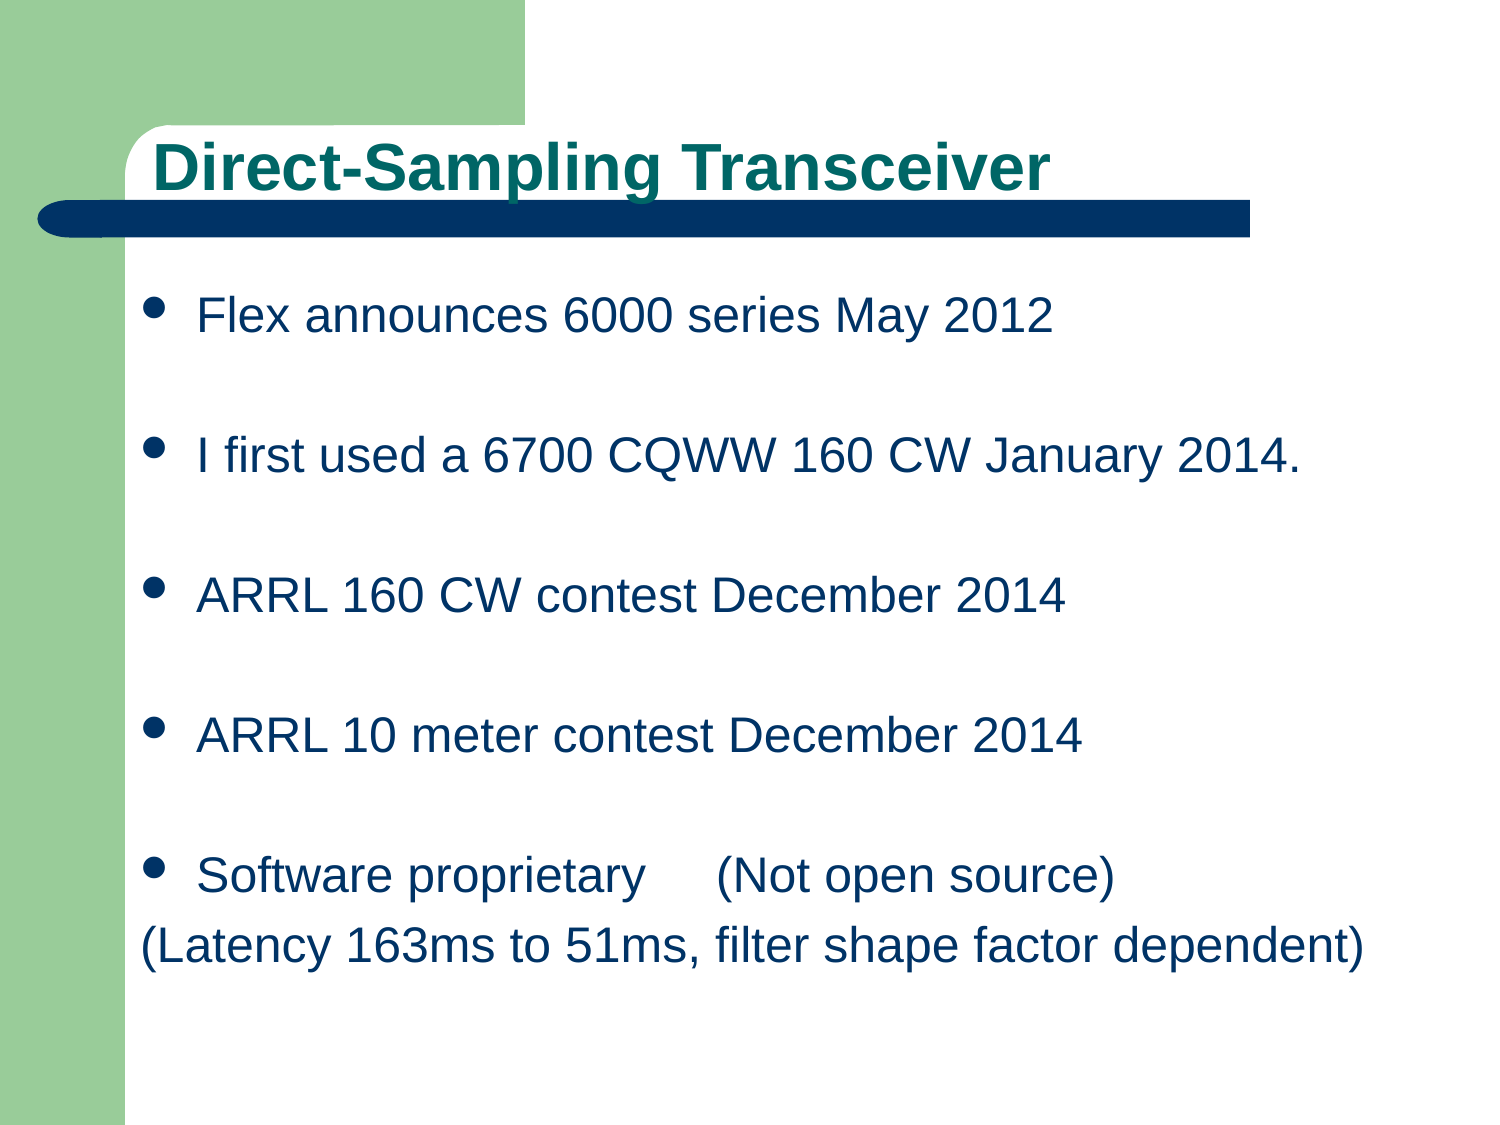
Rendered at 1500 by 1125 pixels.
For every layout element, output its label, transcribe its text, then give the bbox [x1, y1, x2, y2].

title Direct-Sampling Transceiver [137, 124, 1438, 213]
list Flex announces 6000 series May 2012 I first used a 6700 CQWW 160 CW January 2014. ARRL 160 CW contest December 2014 ARRL 10 meter contest December 2014 Software proprietary (Not open source) (Latency 163ms to 51ms, filter shape factor dependent) [124, 274, 1500, 1063]
